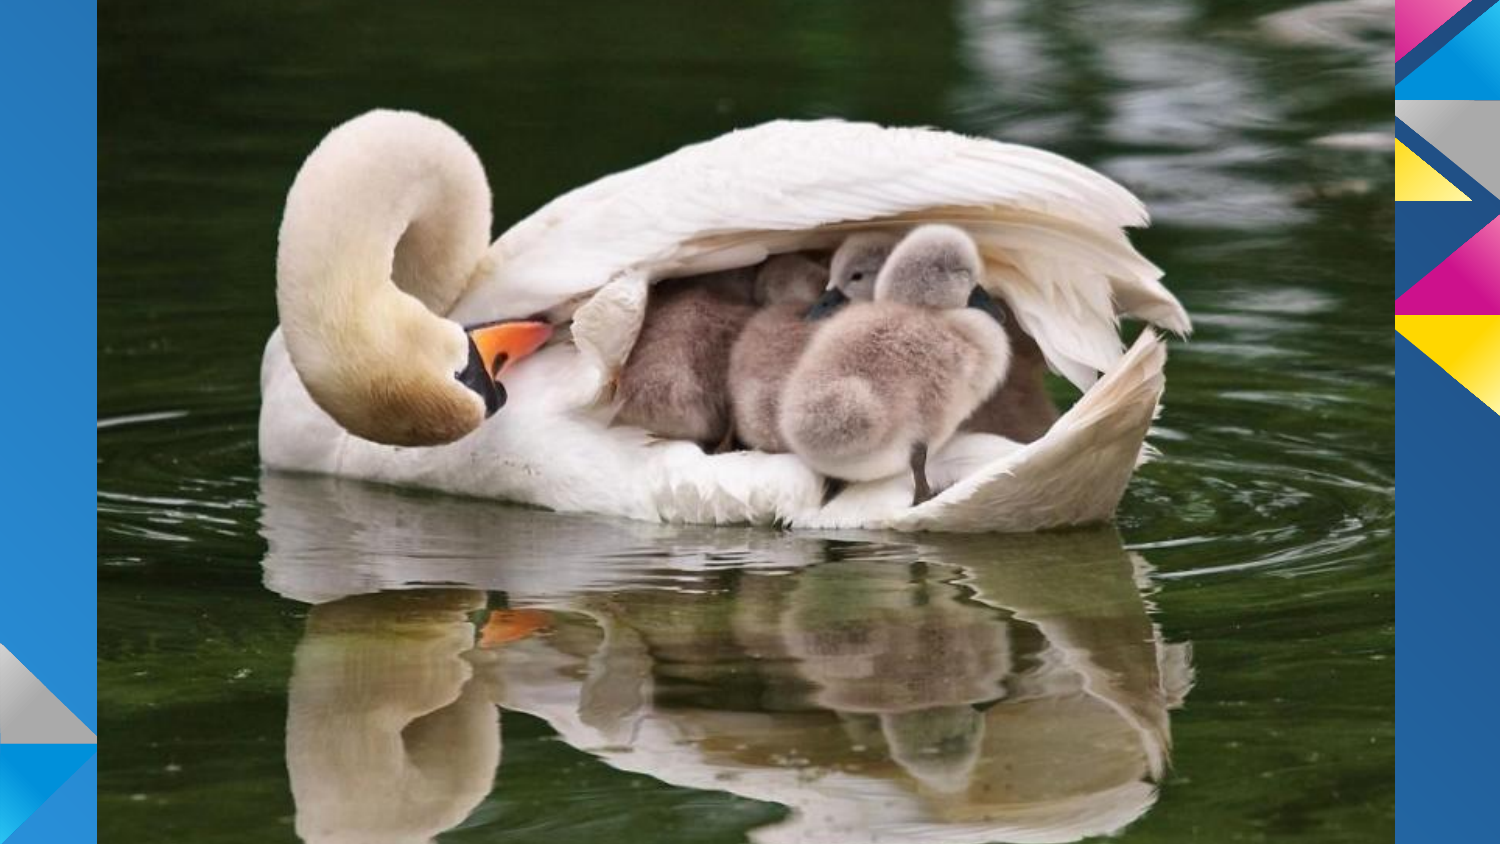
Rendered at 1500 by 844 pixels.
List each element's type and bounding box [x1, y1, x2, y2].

picture [96, 0, 1396, 844]
